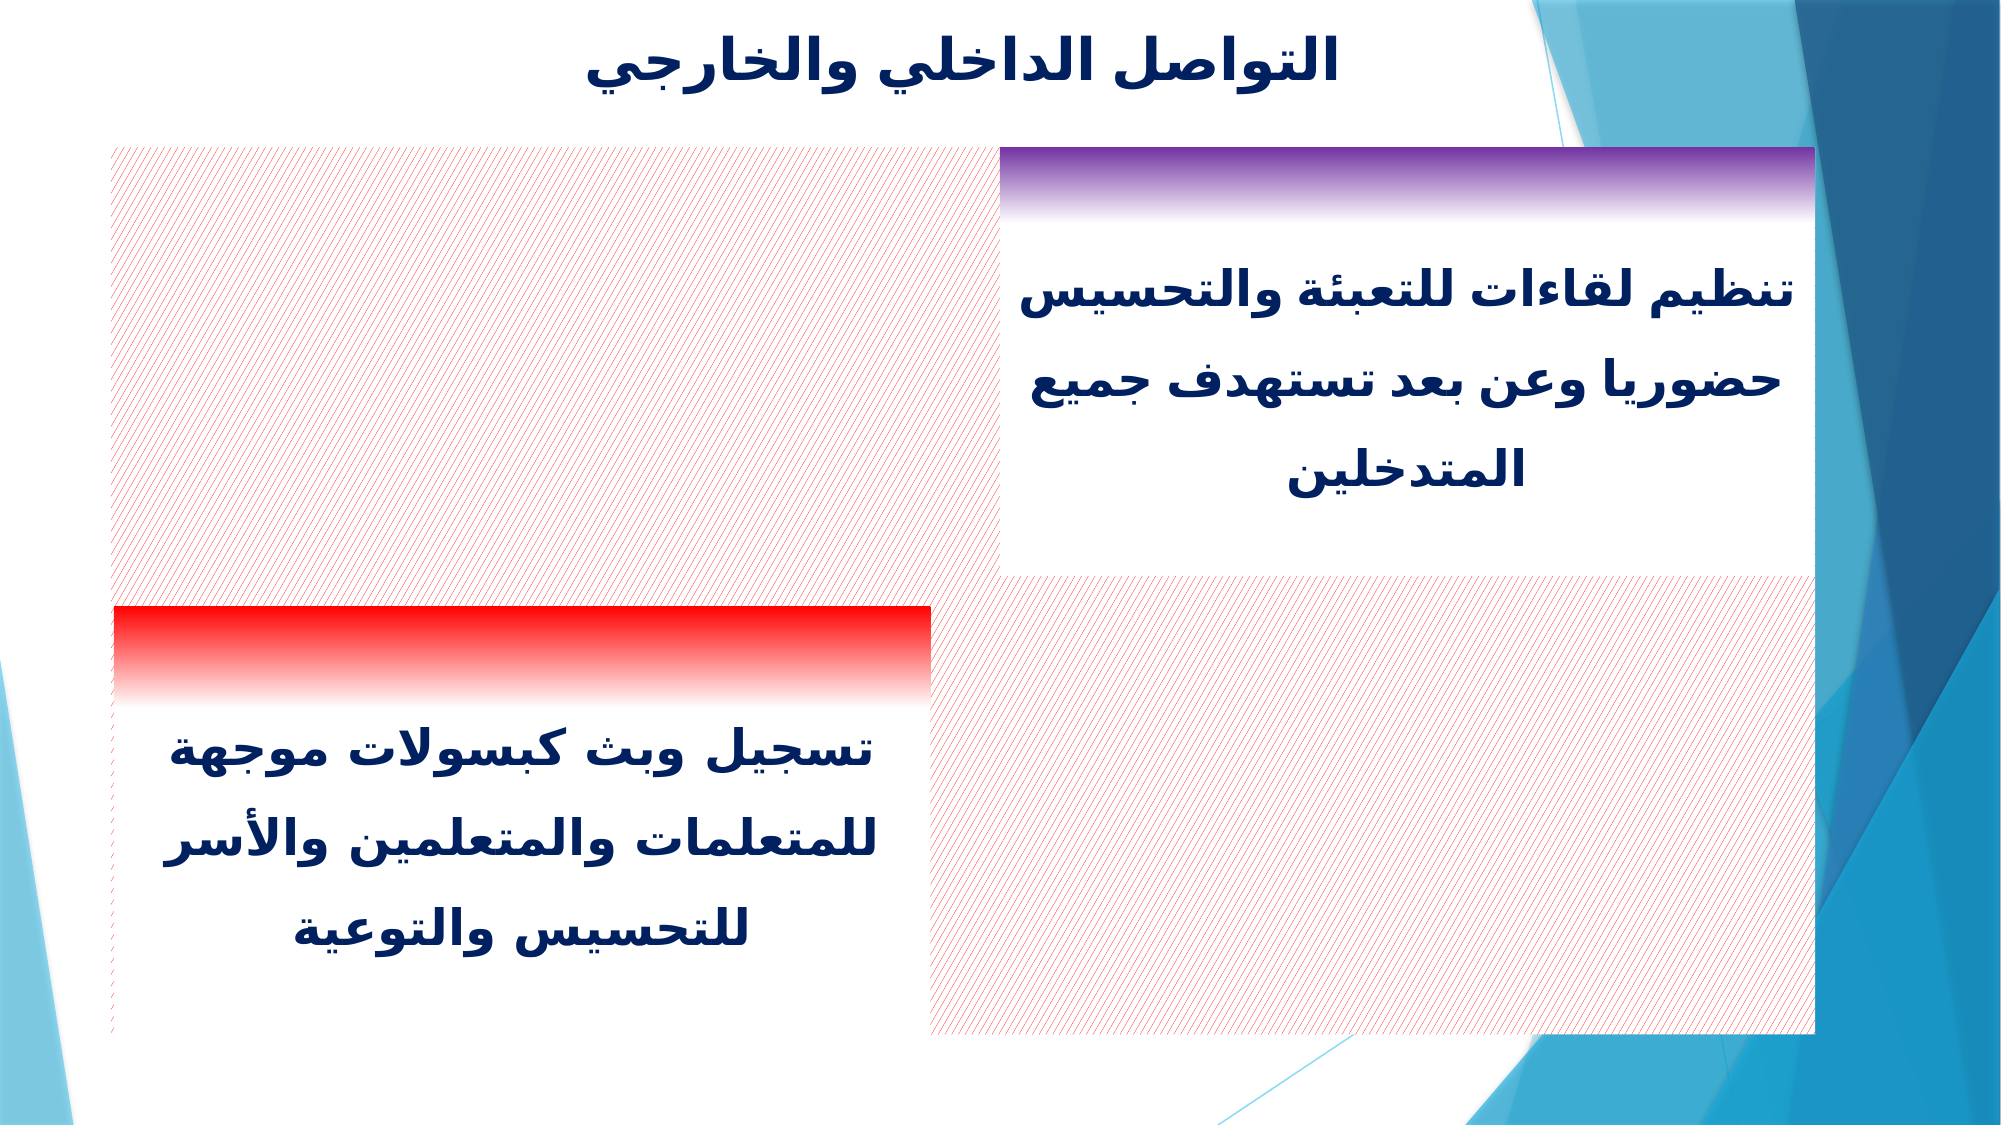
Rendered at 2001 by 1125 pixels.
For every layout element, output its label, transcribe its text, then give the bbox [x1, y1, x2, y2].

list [110, 146, 1816, 1036]
title التواصل الداخلي والخارجي [258, 14, 1669, 122]
